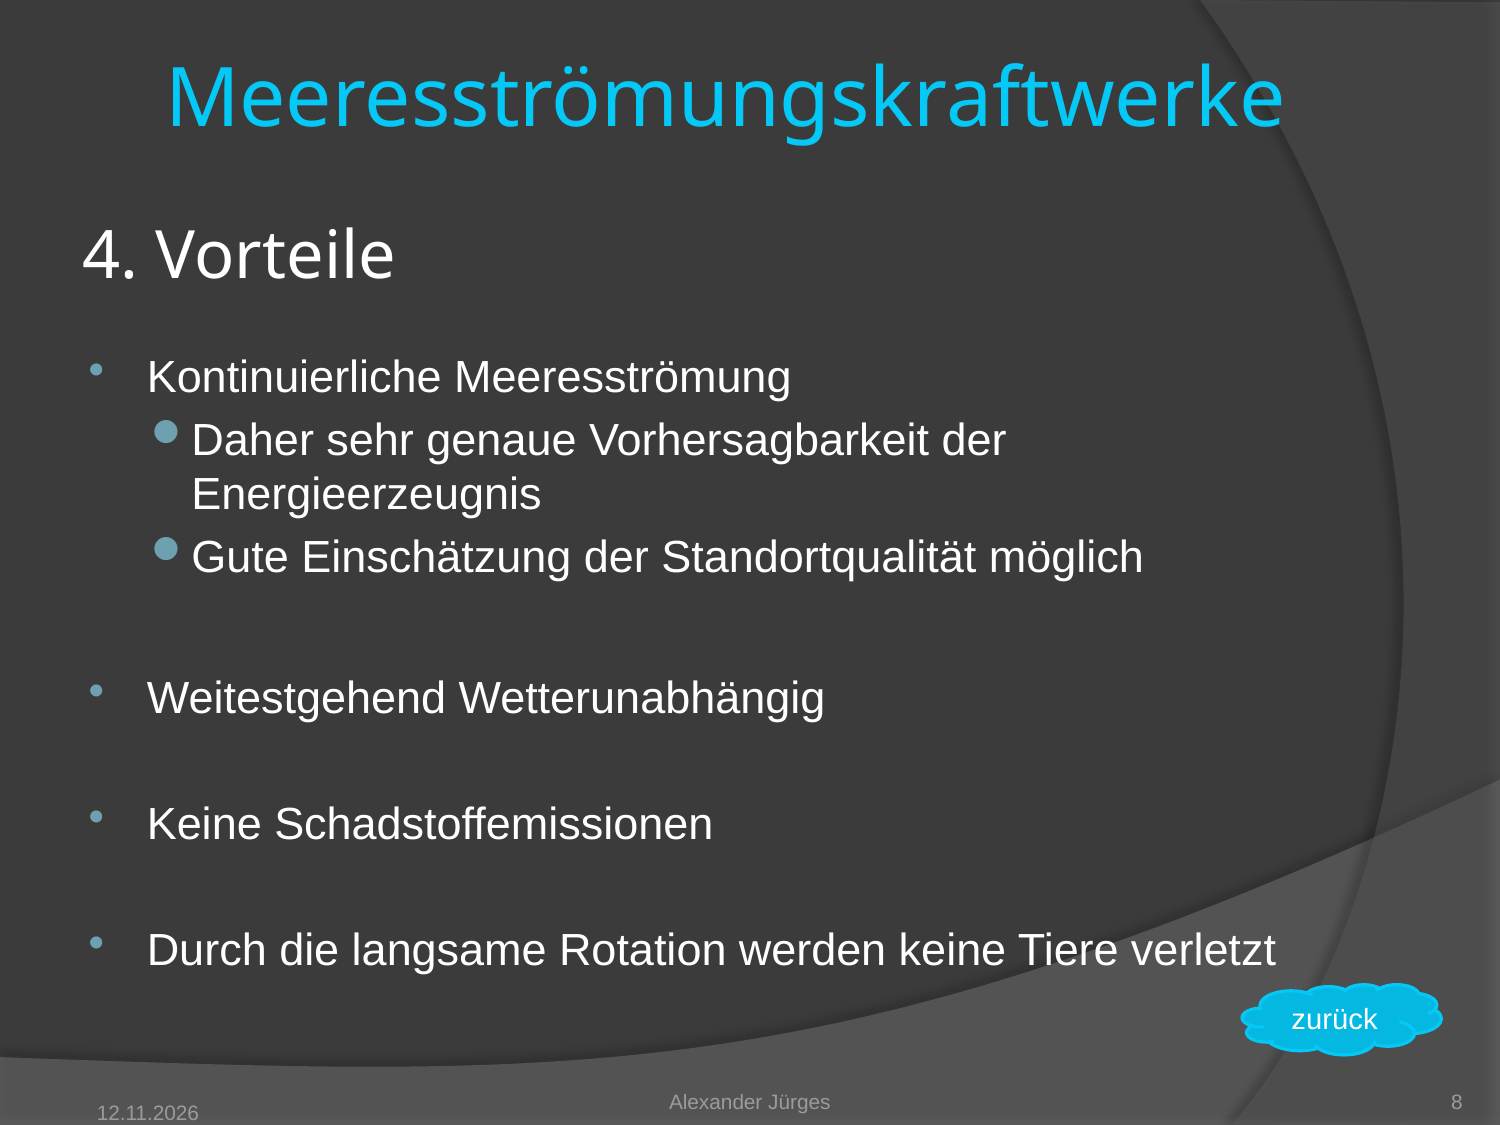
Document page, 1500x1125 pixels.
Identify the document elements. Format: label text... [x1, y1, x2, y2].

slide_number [82, 1065, 432, 1125]
slide_number 8 [1337, 1053, 1463, 1114]
list Kontinuierliche Meeresströmung Daher sehr genaue Vorhersagbarkeit der Energieerzeugnis Gute Einschätzung der Standortqualität möglich Weitestgehend Wetterunabhängig Keine Schadstoffemissionen Durch die langsame Rotation werden keine Tiere verletzt [70, 339, 1296, 1008]
text_box zurück [1240, 983, 1443, 1057]
text_box 4. Vorteile [74, 187, 1500, 317]
footer Alexander Jürges [512, 1053, 988, 1114]
text_box Meeresströmungskraftwerke [157, 0, 1383, 187]
